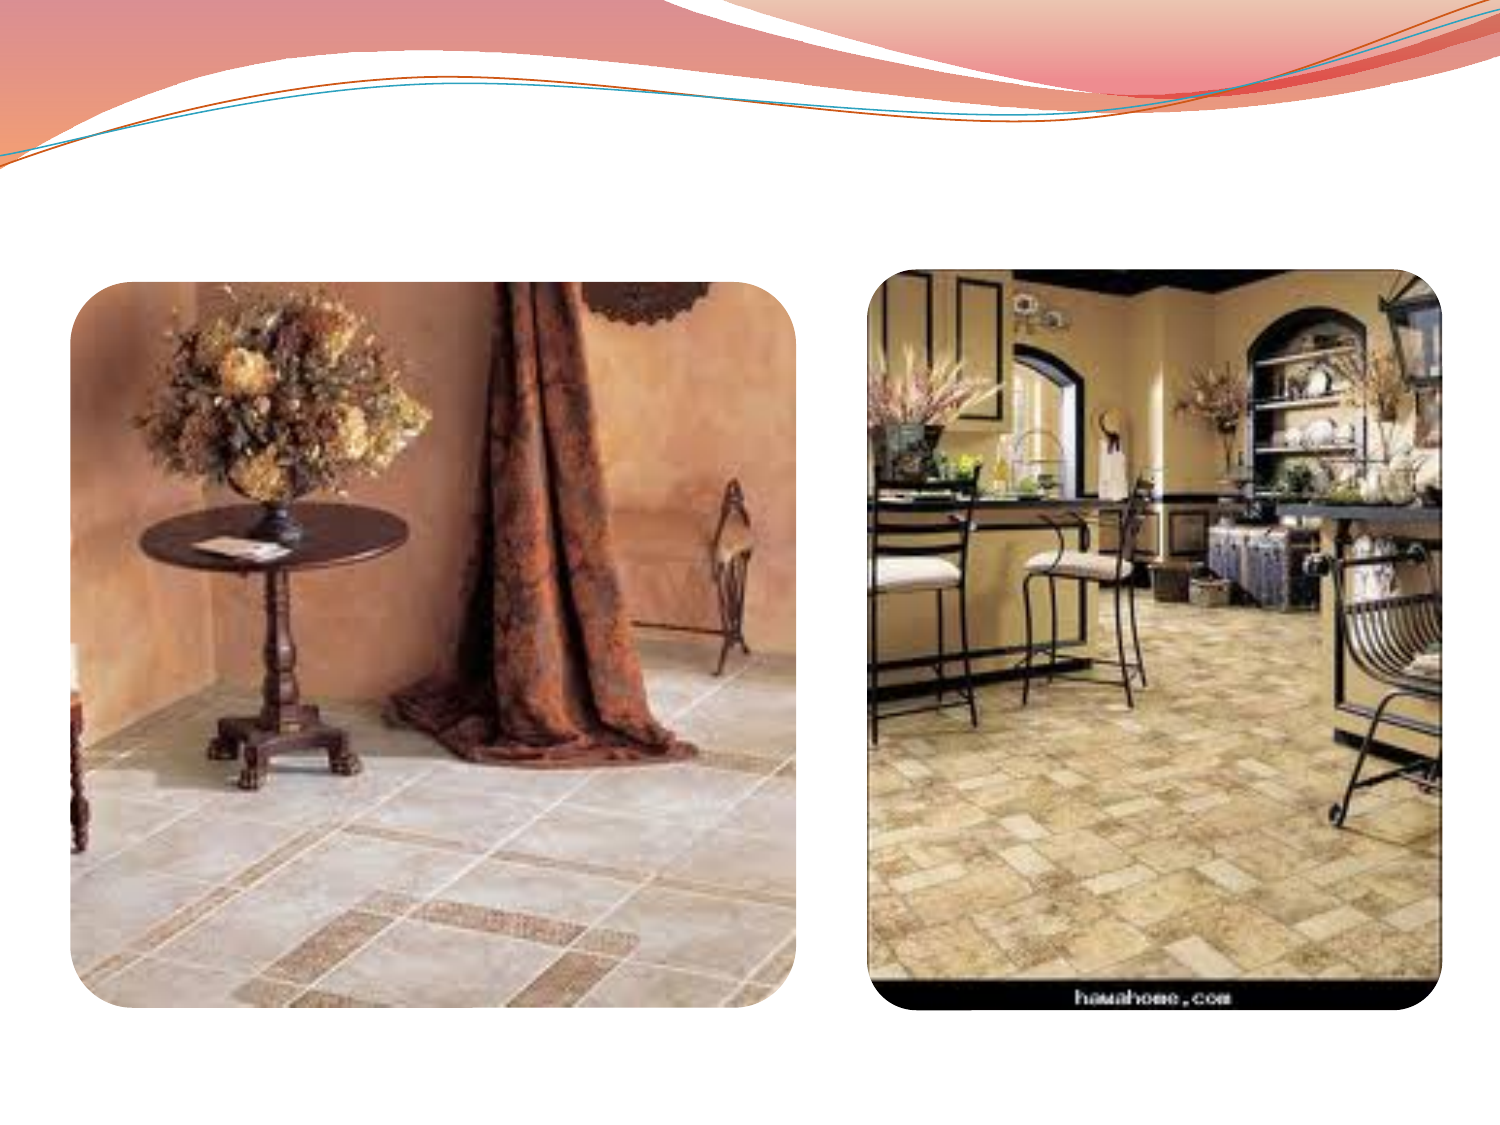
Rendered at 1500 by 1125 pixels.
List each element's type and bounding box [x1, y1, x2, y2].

picture [70, 281, 797, 1008]
picture [866, 269, 1443, 1011]
